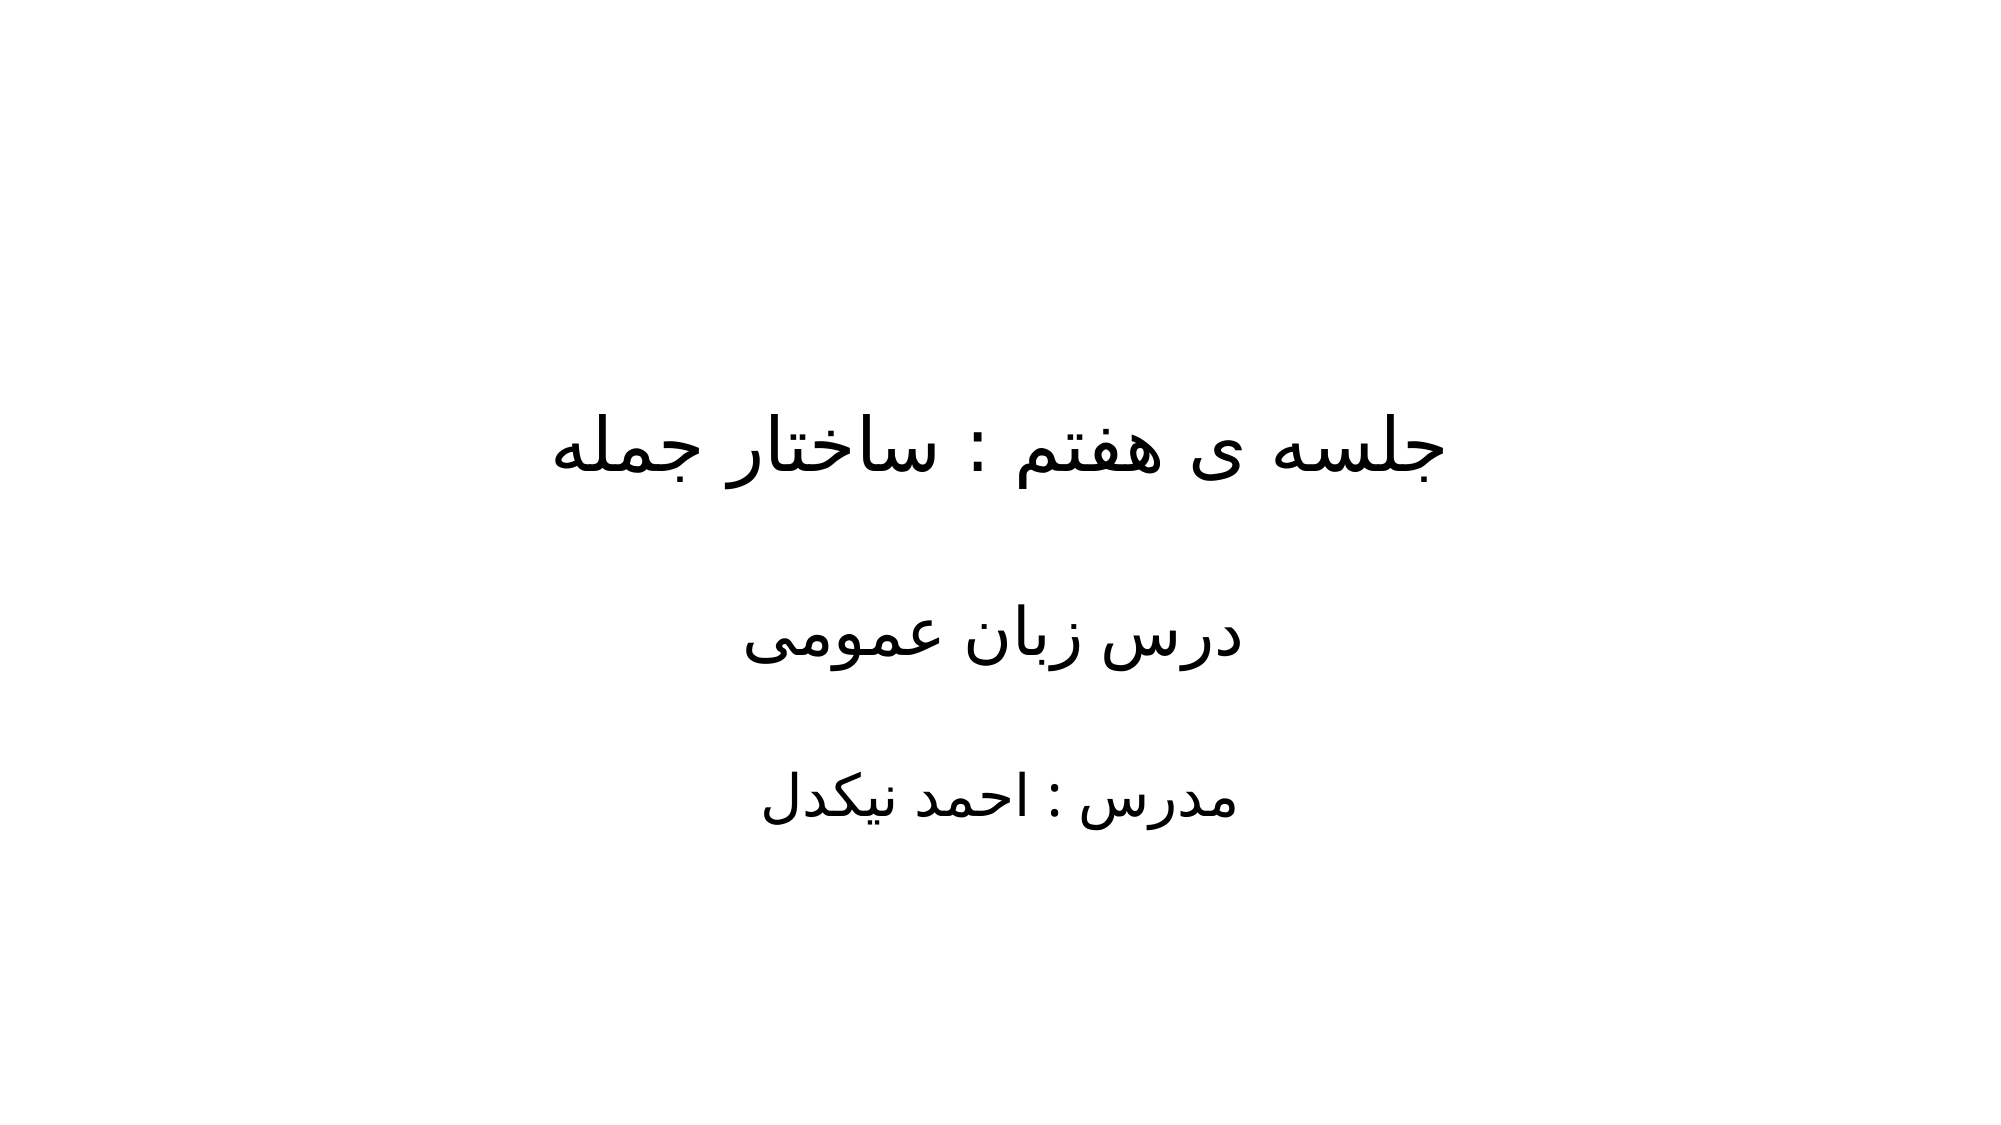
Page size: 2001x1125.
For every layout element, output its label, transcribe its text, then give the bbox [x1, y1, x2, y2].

subtitle درس زبان عمومی مدرس : احمد نیکدل [249, 590, 1750, 863]
title جلسه ی هفتم : ساختار جمله [249, 184, 1750, 576]
